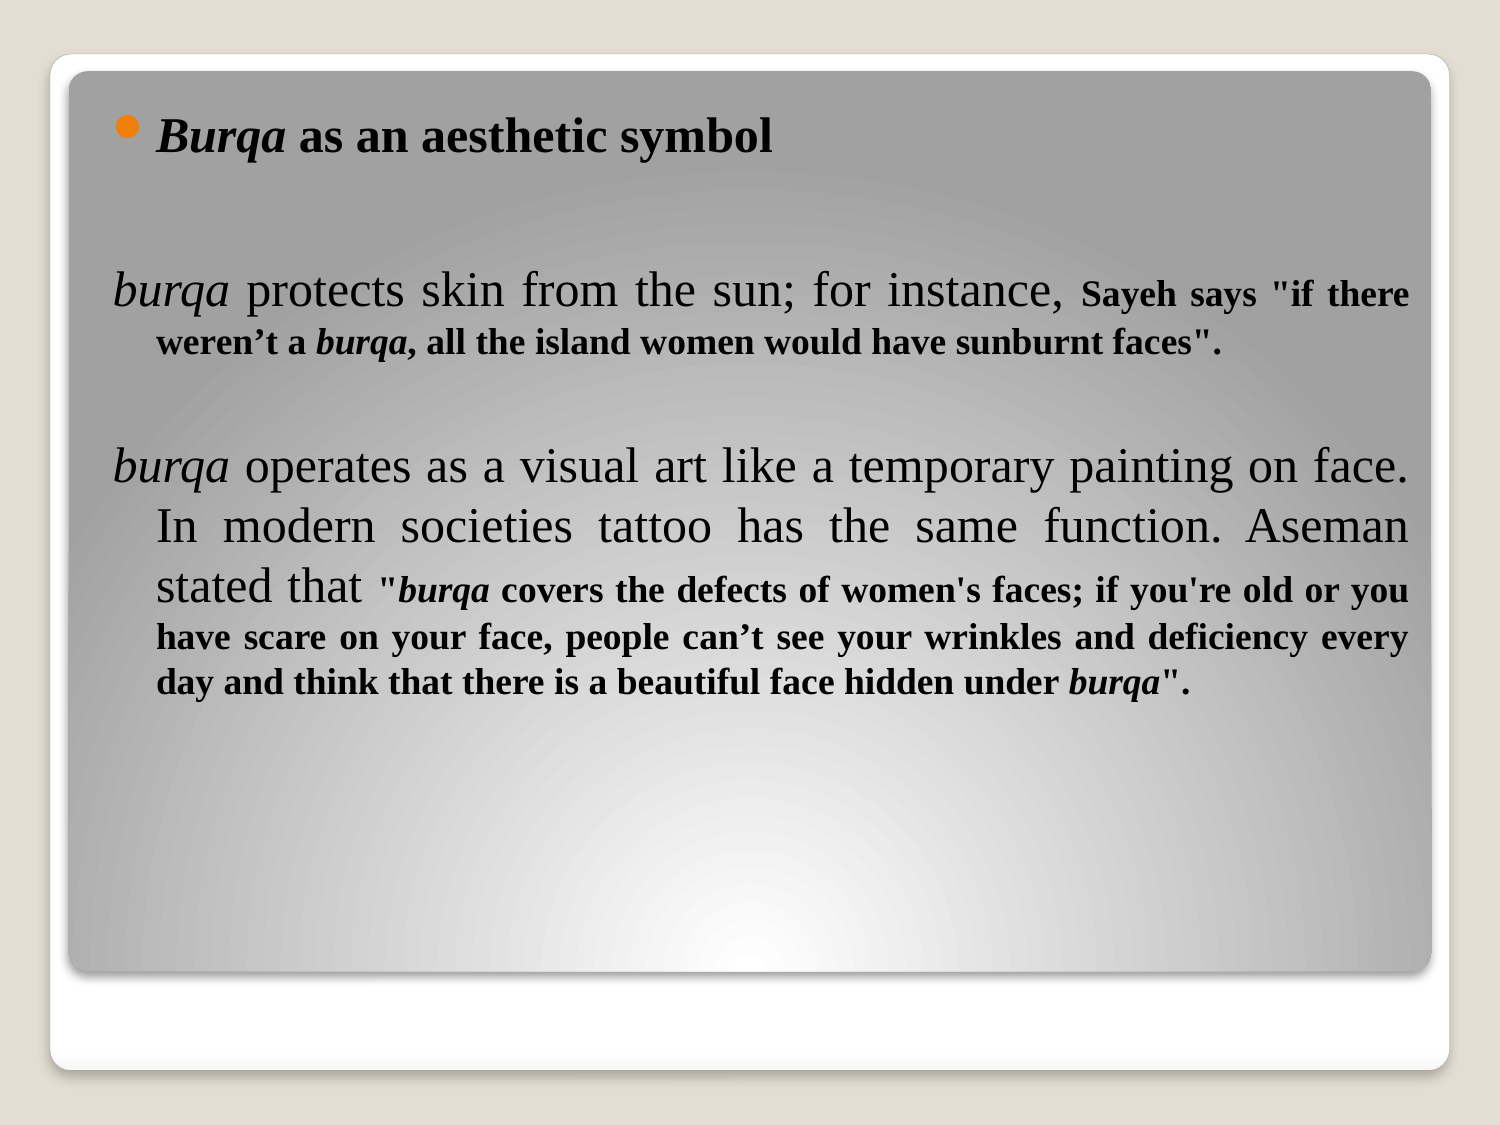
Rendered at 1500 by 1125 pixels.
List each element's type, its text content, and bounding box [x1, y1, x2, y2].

list Burqa as an aesthetic symbol burqa protects skin from the sun; for instance, Sayeh says "if there weren’t a burqa, all the island women would have sunburnt faces". burqa operates as a visual art like a temporary painting on face. In modern societies tattoo has the same function. Aseman stated that "burqa covers the defects of women's faces; if you're old or you have scare on your face, people can’t see your wrinkles and deficiency every day and think that there is a beautiful face hidden under burqa". [82, 86, 1425, 961]
